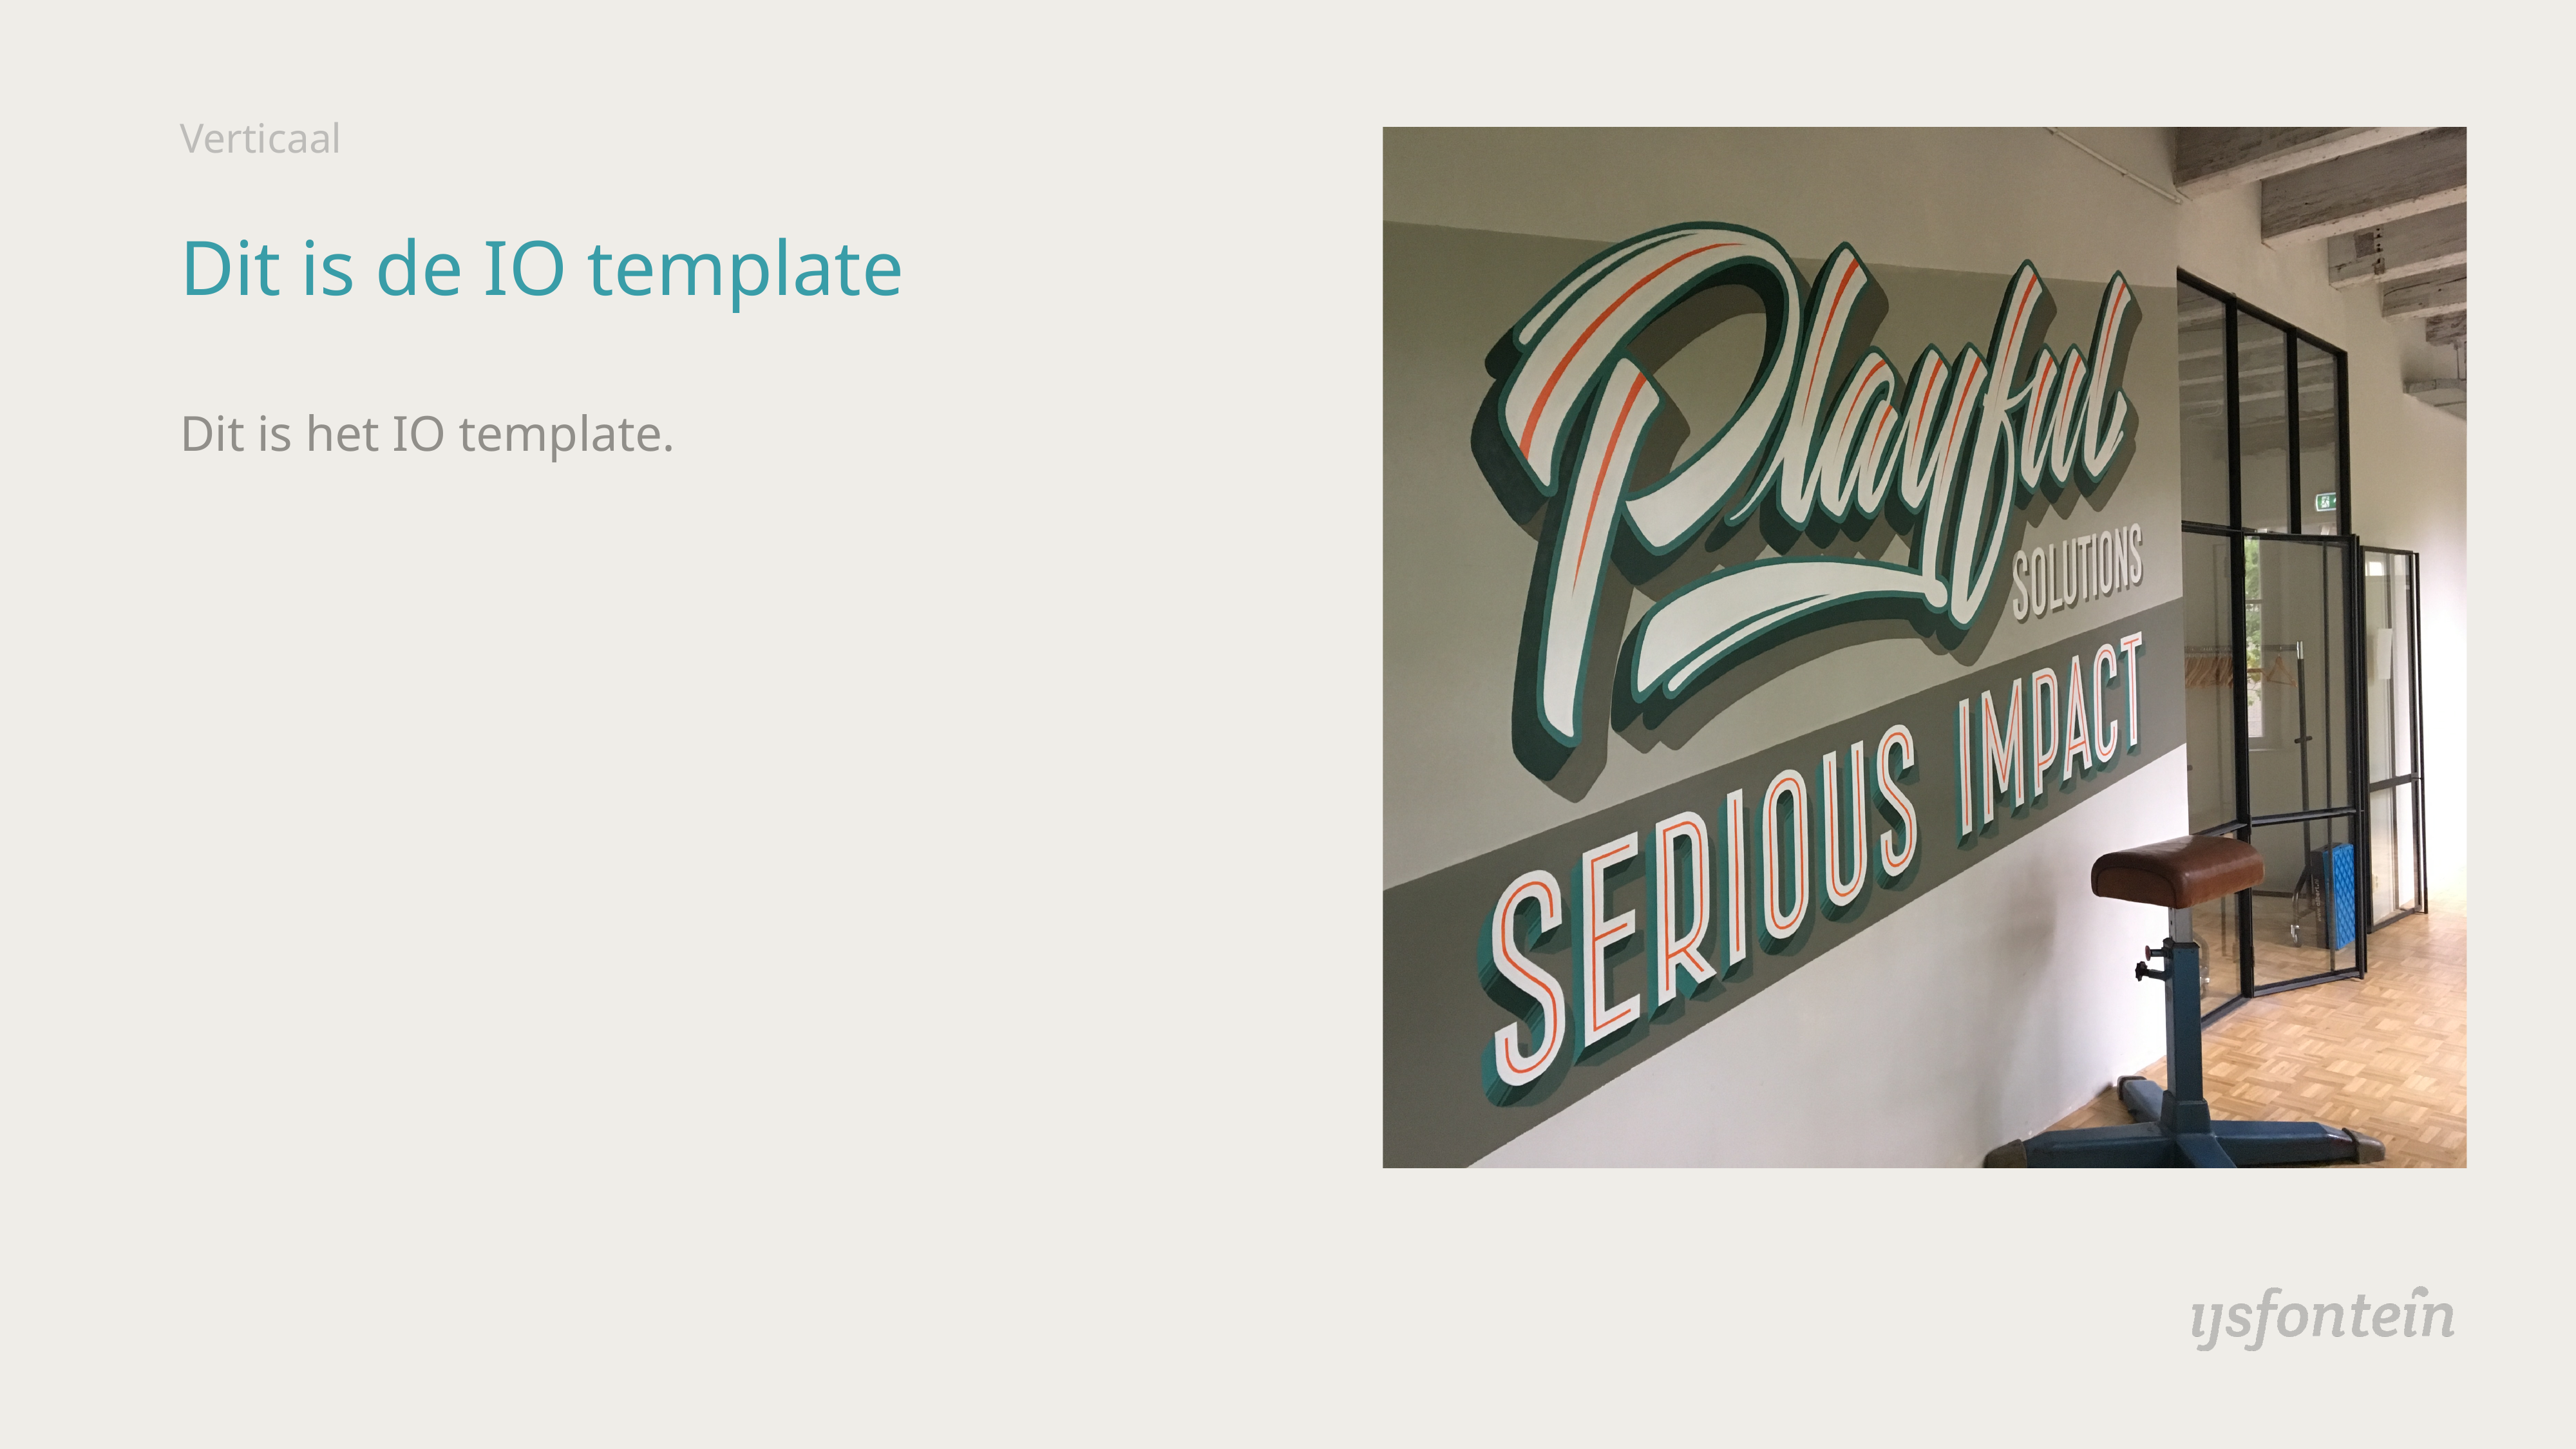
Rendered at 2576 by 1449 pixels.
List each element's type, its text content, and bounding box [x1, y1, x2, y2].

text_box Dit is de IO template Dit is het IO template. [174, 214, 1329, 466]
text_box Verticaal [174, 107, 1329, 167]
picture [2192, 1286, 2454, 1352]
picture [1383, 127, 2467, 1169]
